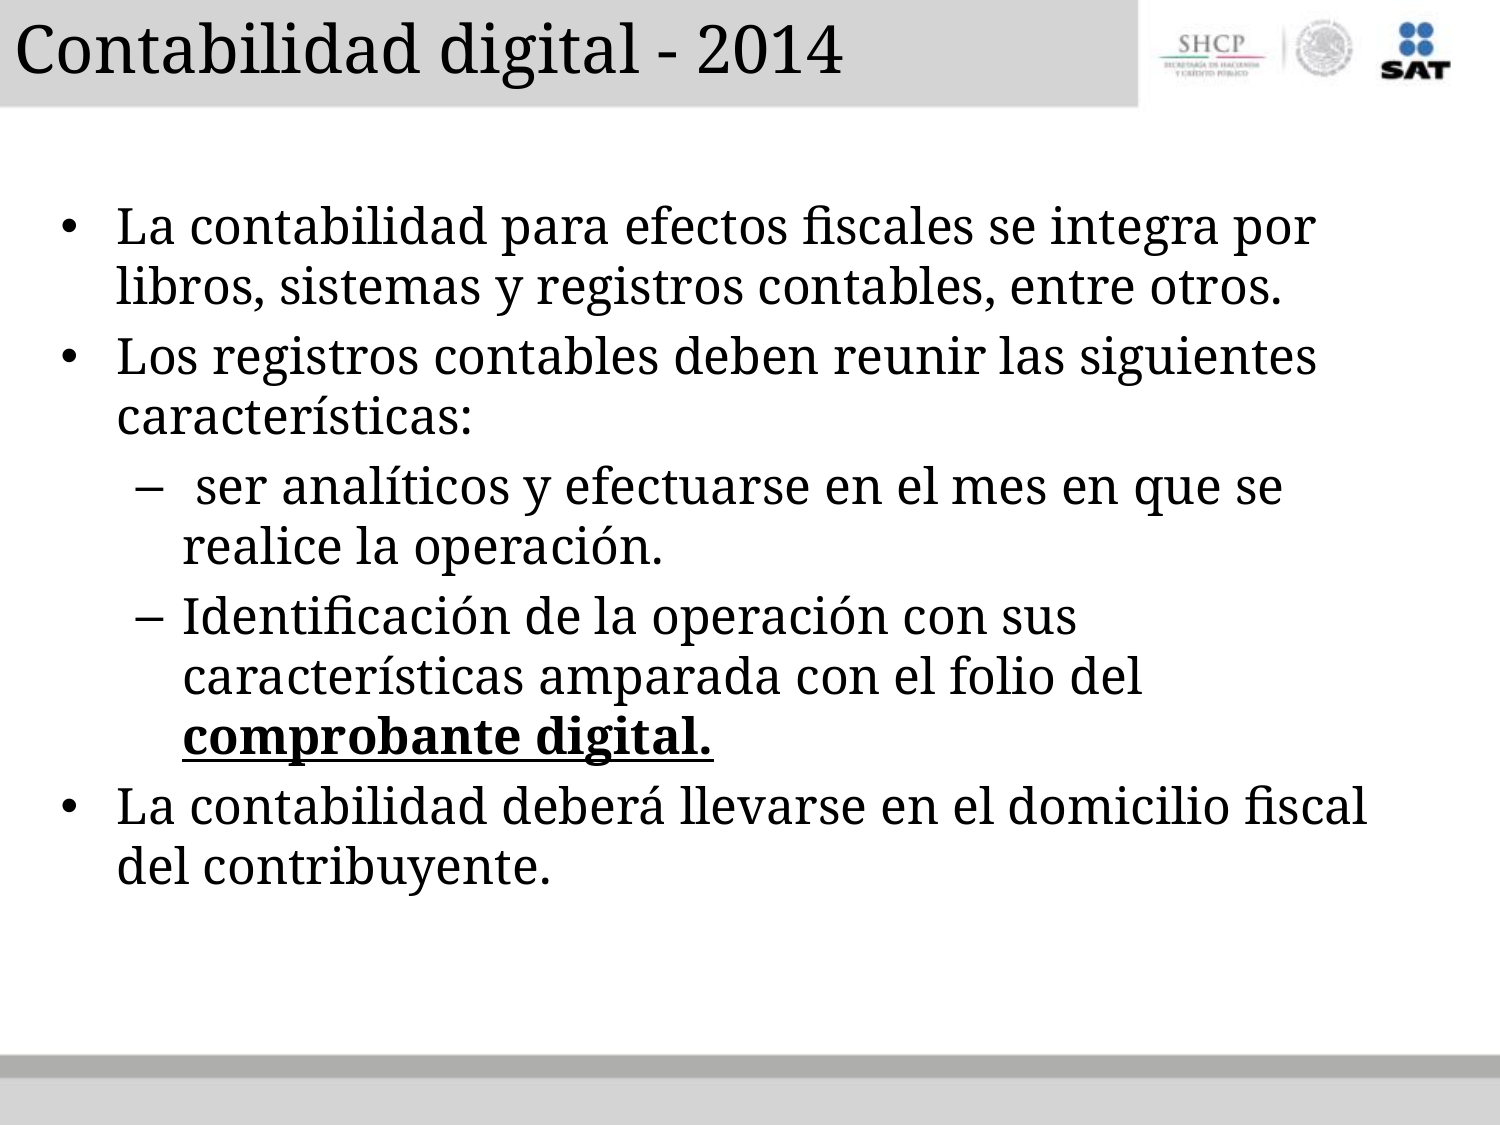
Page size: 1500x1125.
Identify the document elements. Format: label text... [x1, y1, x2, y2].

text_box Contabilidad digital - 2014 [0, 0, 1350, 188]
picture [0, 0, 1500, 1125]
text_box La contabilidad para efectos fiscales se integra por libros, sistemas y registros contables, entre otros. Los registros contables deben reunir las siguientes características: ser analíticos y efectuarse en el mes en que se realice la operación. Identificación de la operación con sus características amparada con el folio del comprobante digital. La contabilidad deberá llevarse en el domicilio fiscal del contribuyente. [45, 187, 1449, 930]
